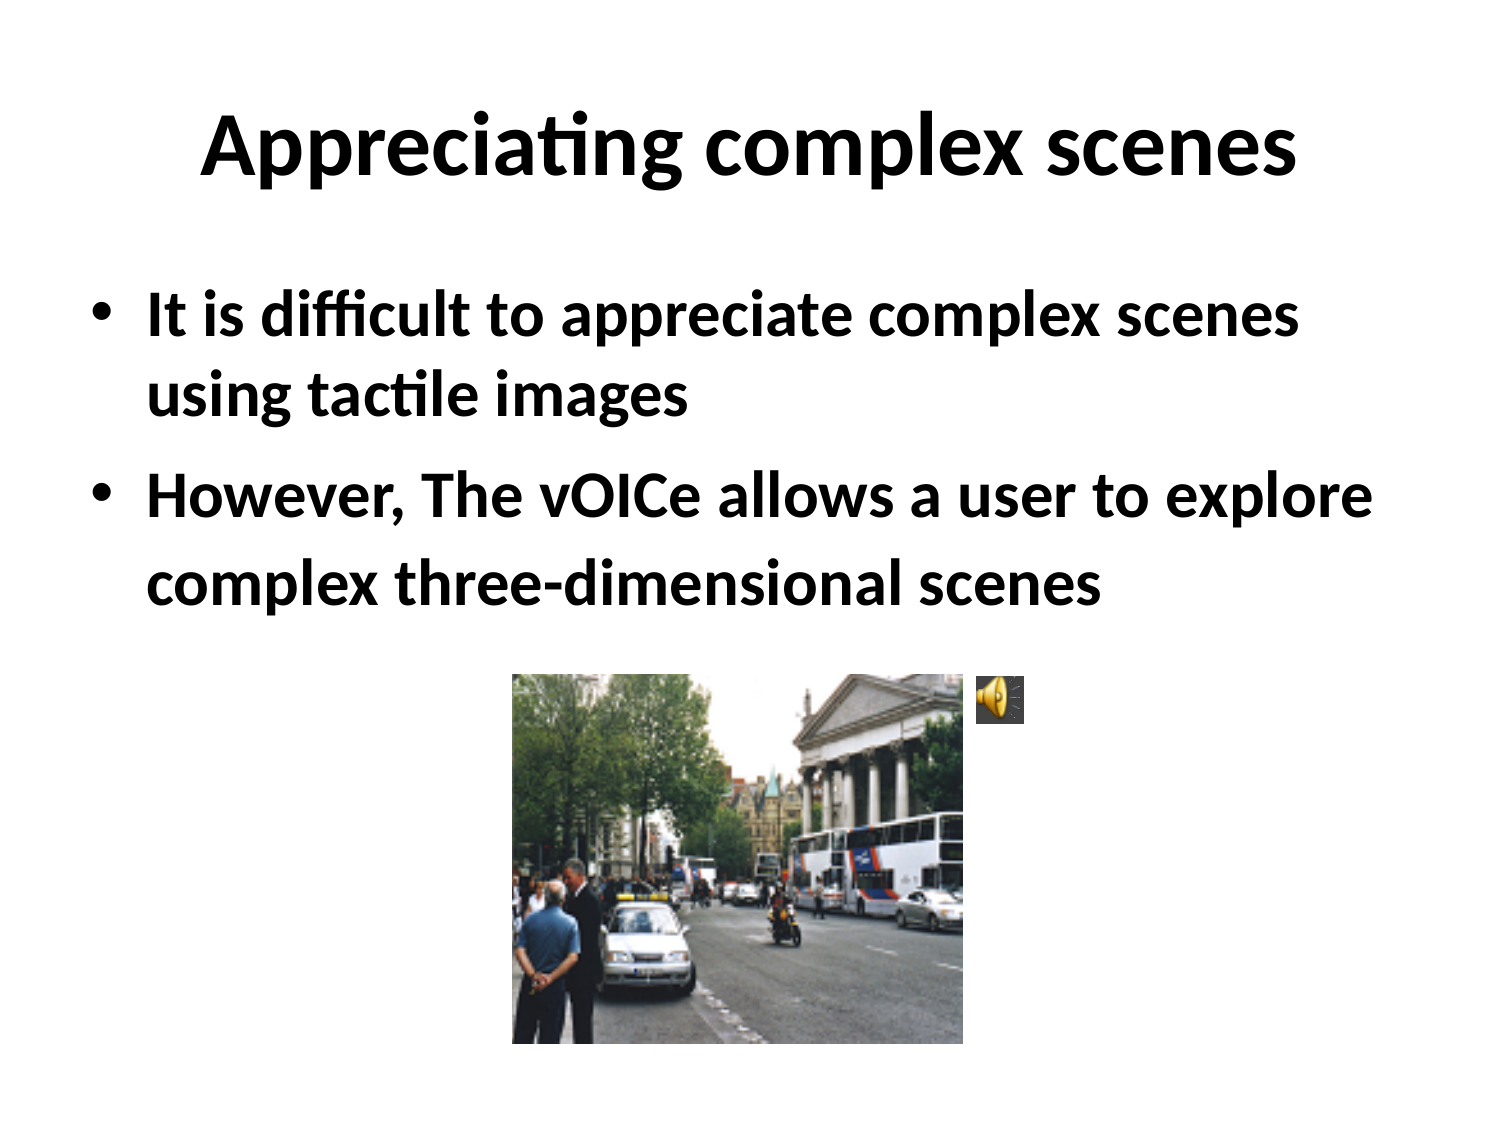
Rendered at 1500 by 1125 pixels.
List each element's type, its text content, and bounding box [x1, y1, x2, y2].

picture [512, 674, 963, 1044]
list It is difficult to appreciate complex scenes using tactile images However, The vOICe allows a user to explore complex three-dimensional scenes [74, 262, 1426, 688]
title Appreciating complex scenes [74, 44, 1426, 233]
picture [974, 674, 1026, 726]
